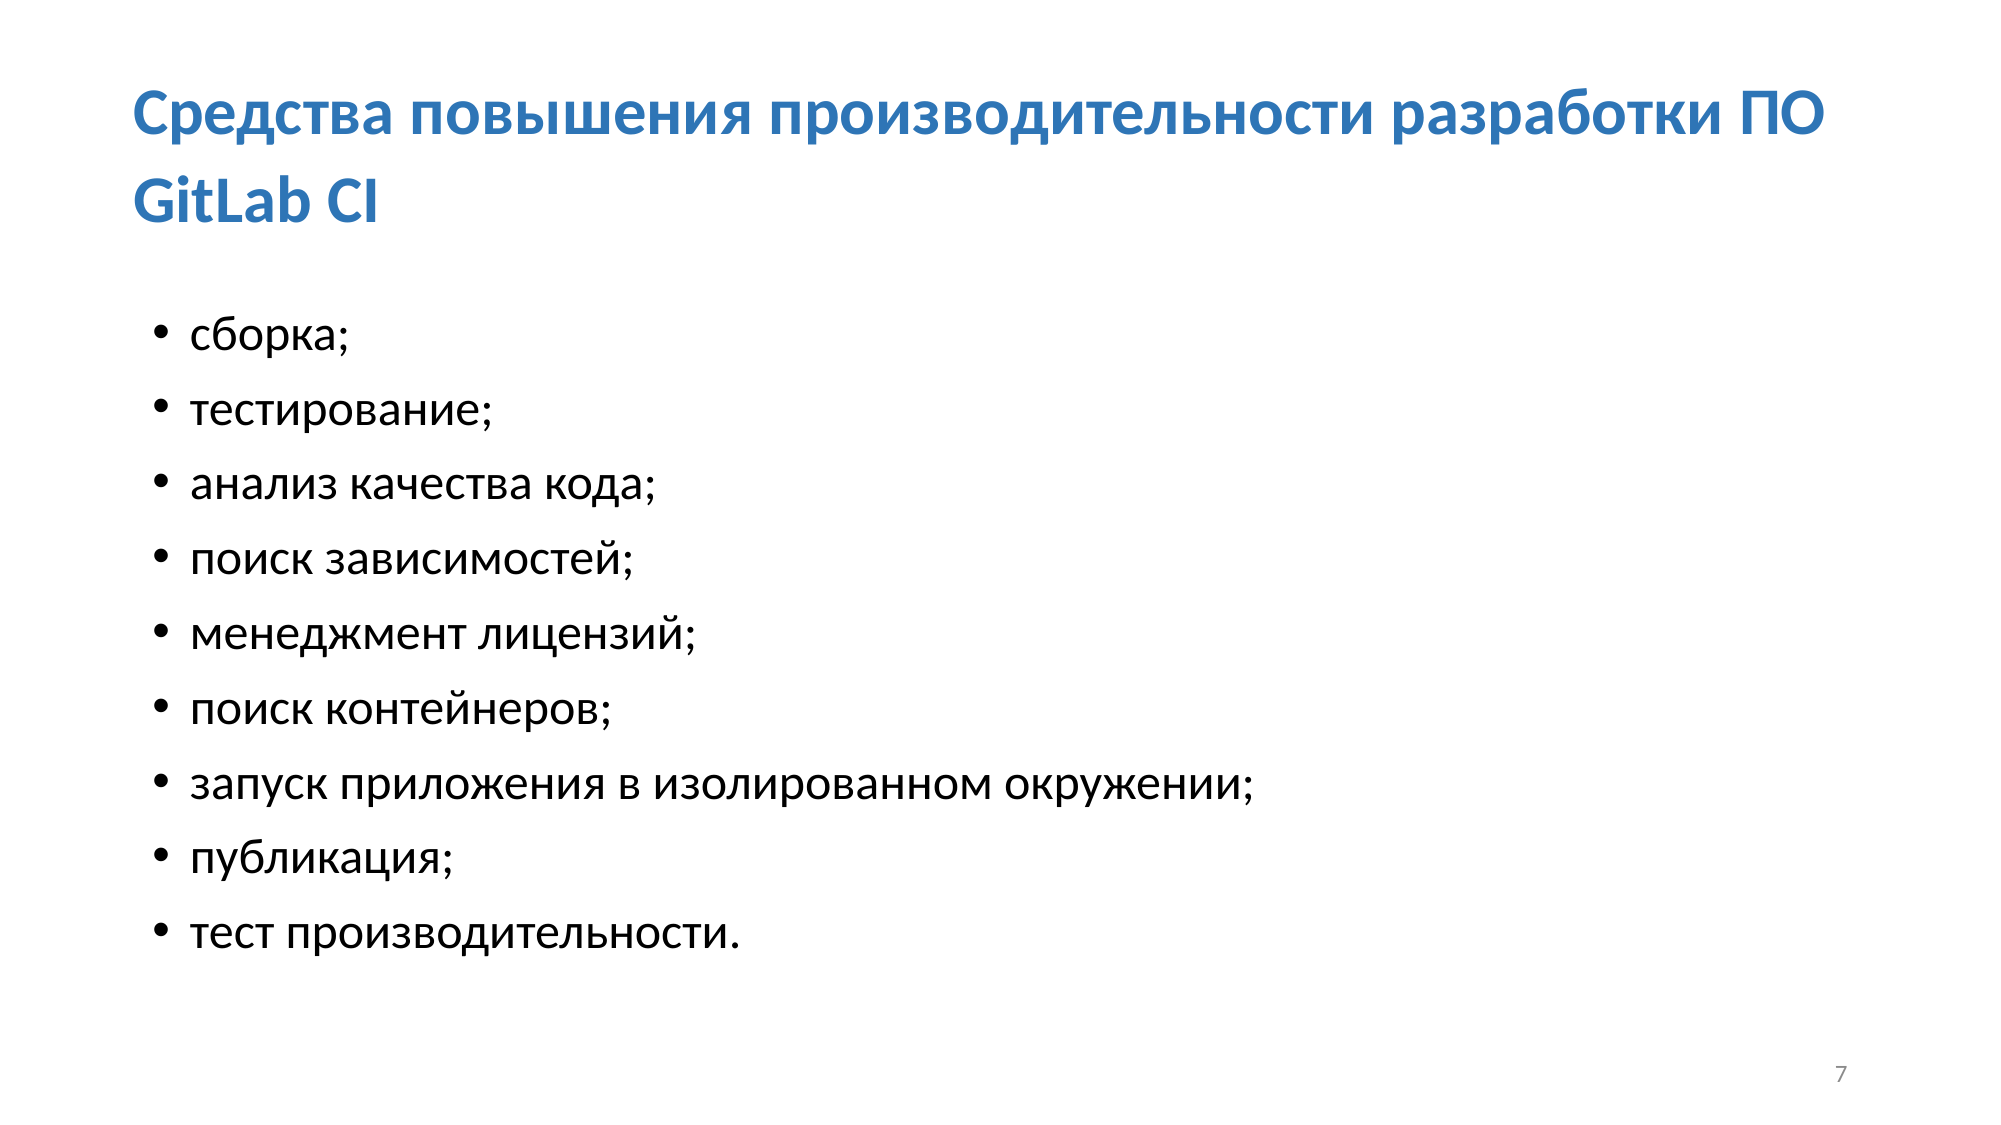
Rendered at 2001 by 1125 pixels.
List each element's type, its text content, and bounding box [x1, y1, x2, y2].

list сборка; тестирование; анализ качества кода; поиск зависимостей; менеджмент лицензий; поиск контейнеров; запуск приложения в изолированном окружении; публикация; тест производительности. [137, 299, 1863, 1014]
text_box GitLab CI [118, 147, 1959, 255]
title Средства повышения производительности разработки ПО [118, 59, 1959, 147]
slide_number 7 [1412, 1042, 1863, 1103]
